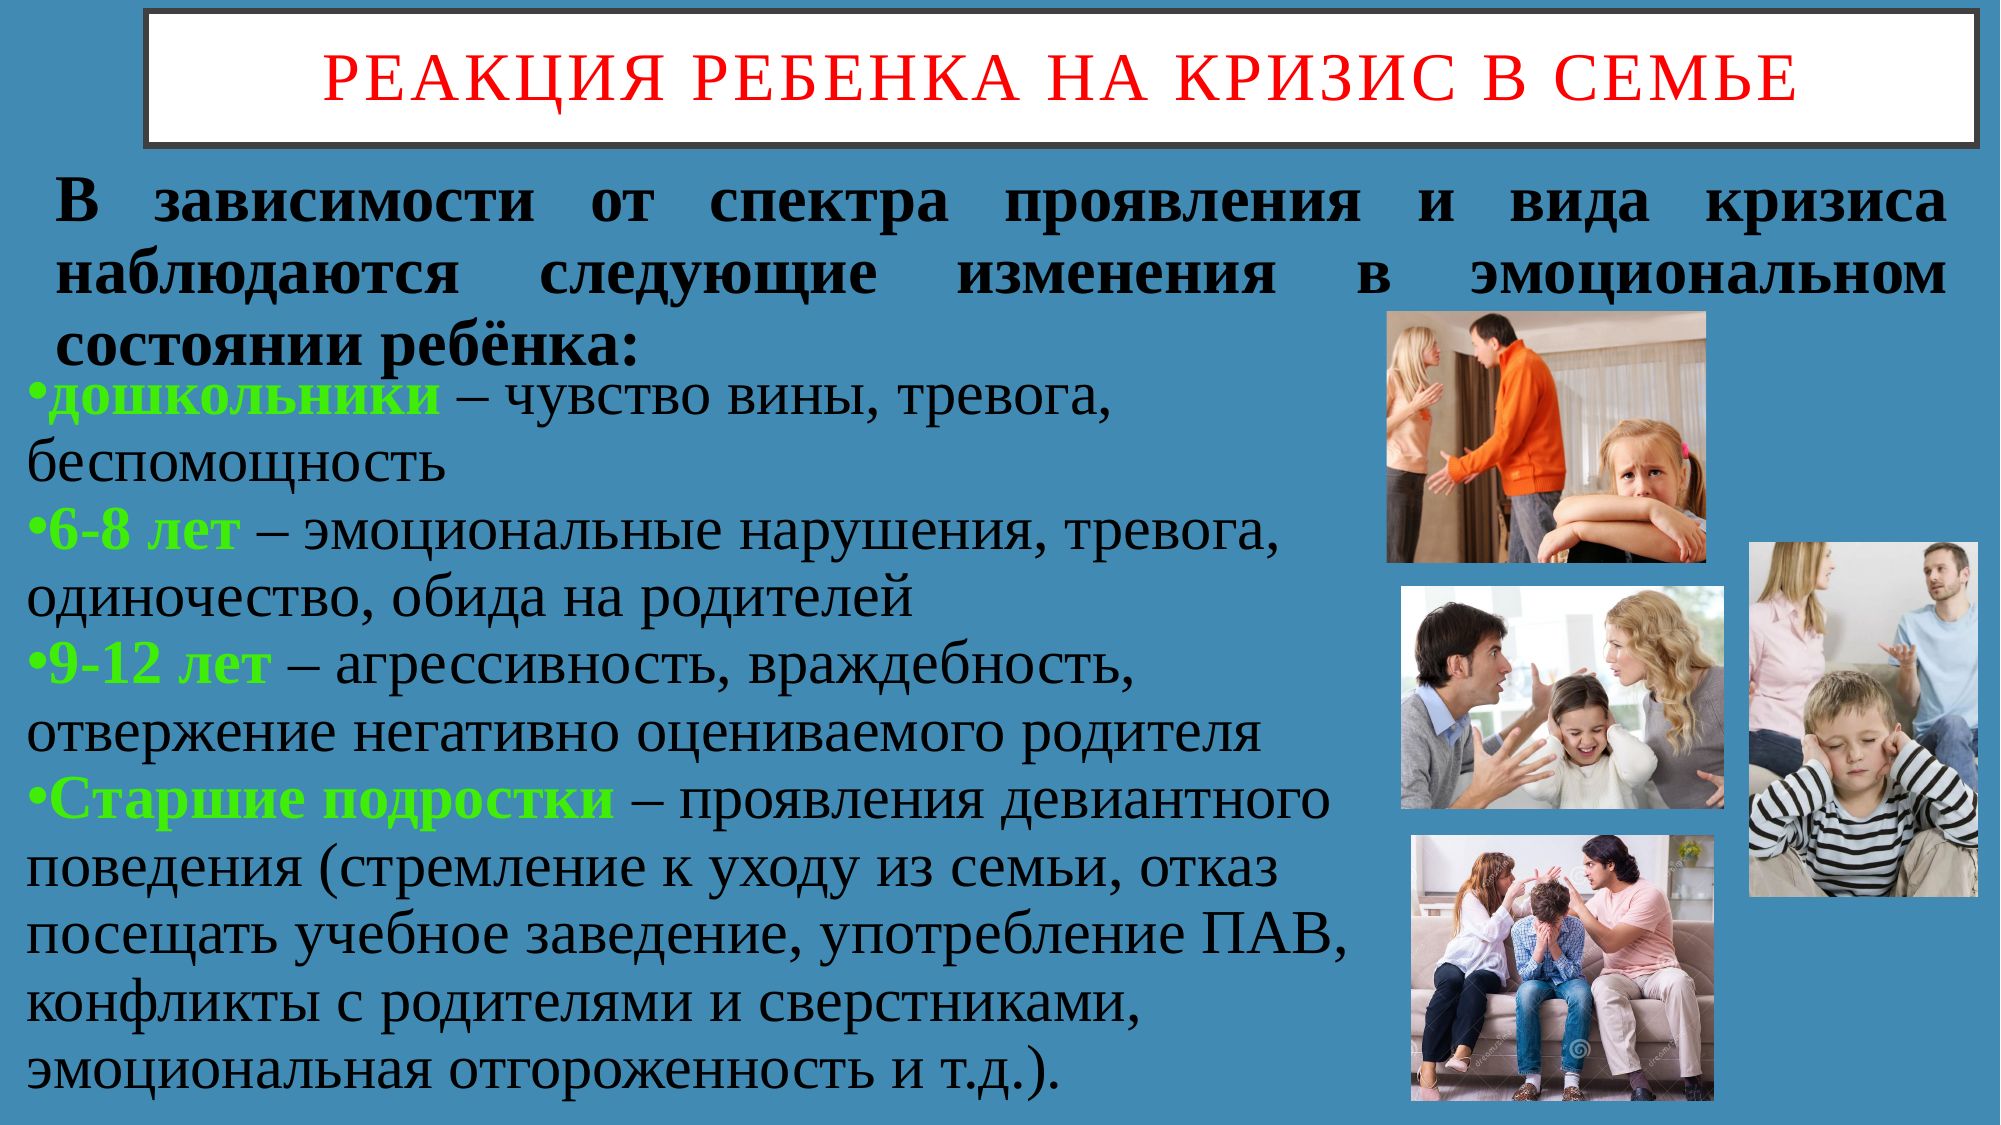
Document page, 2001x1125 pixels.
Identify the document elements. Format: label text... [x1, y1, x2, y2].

title Реакция ребенка на кризис в семье [143, 8, 1980, 149]
picture [1386, 310, 1707, 563]
picture [1749, 542, 1978, 897]
picture [1411, 835, 1714, 1101]
text_box дошкольники – чувство вины, тревога, беспомощность 6-8 лет – эмоциональные нарушения, тревога, одиночество, обида на родителей 9-12 лет – агрессивность, враждебность, отвержение негативно оцениваемого родителя Старшие подростки – проявления девиантного поведения (стремление к уходу из семьи, отказ посещать учебное заведение, употребление ПАВ, конфликты с родителями и сверстниками, эмоциональная отгороженность и т.д.). [12, 352, 1402, 1110]
picture [1401, 586, 1724, 809]
text_box В зависимости от спектра проявления и вида кризиса наблюдаются следующие изменения в эмоциональном состоянии ребёнка: [40, 157, 1966, 388]
